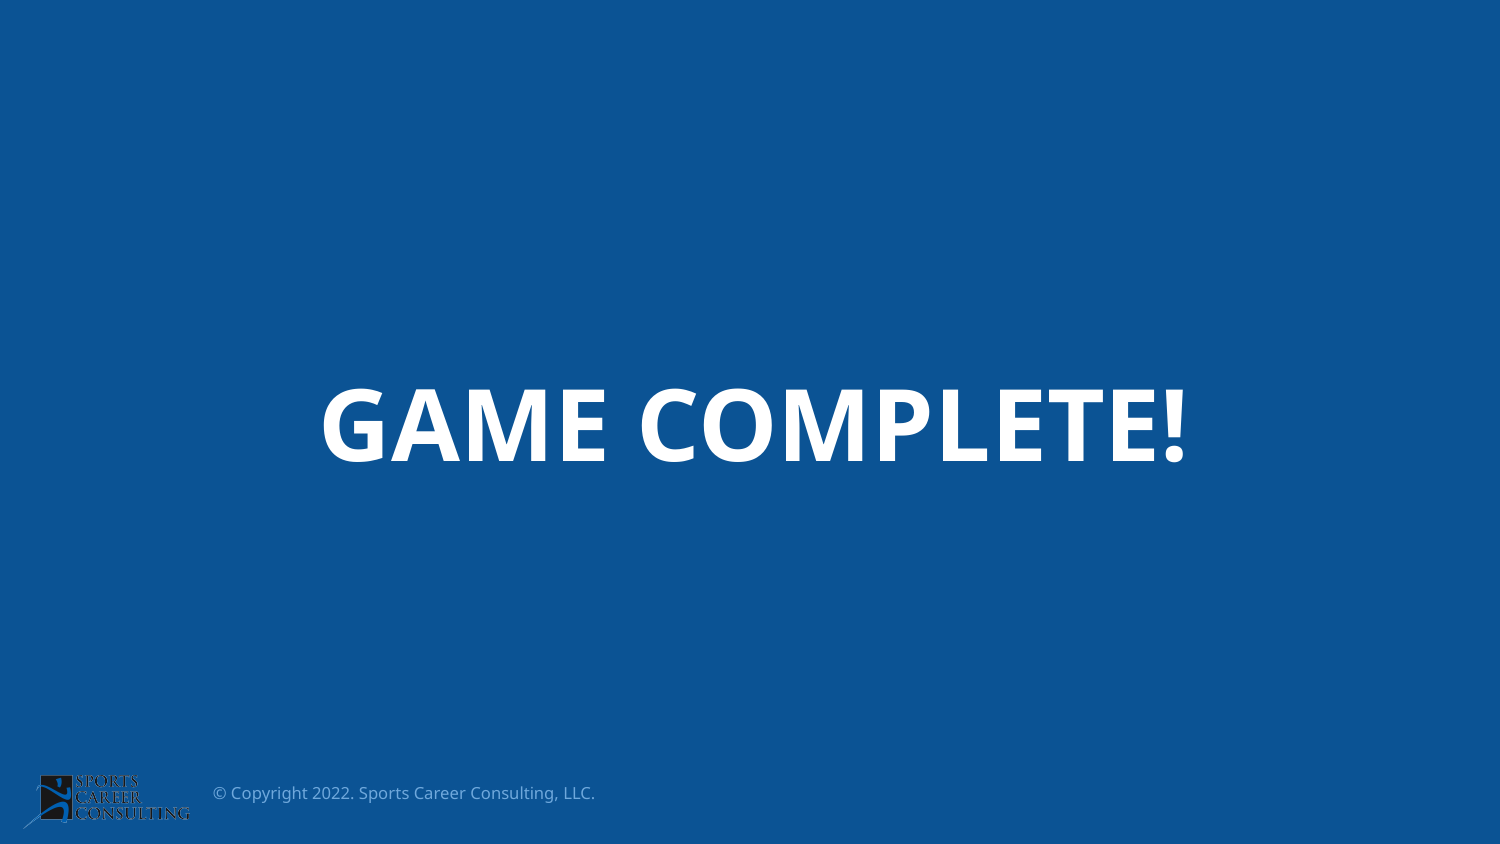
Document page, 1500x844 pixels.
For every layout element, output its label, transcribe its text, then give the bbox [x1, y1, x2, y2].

text_box © Copyright 2022. Sports Career Consulting, LLC. [197, 767, 750, 838]
picture [22, 774, 190, 829]
title GAME COMPLETE! [110, 351, 1399, 493]
